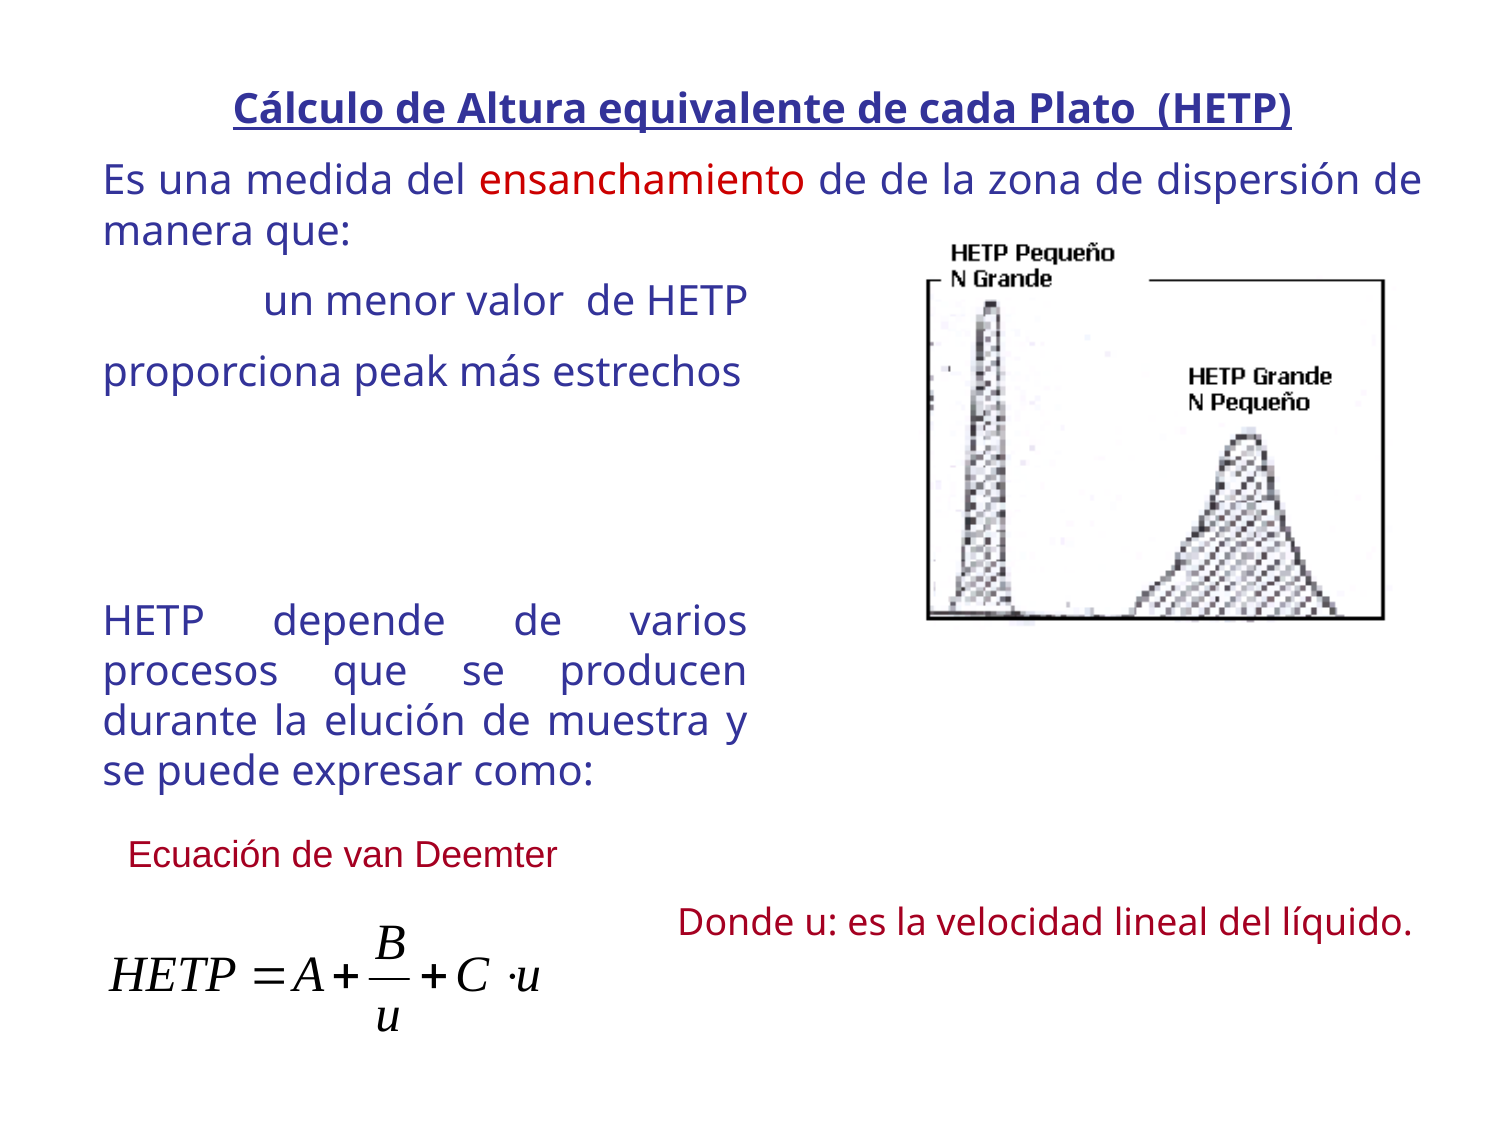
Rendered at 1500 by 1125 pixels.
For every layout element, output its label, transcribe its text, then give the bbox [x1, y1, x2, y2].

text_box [912, 219, 1401, 584]
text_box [87, 585, 1500, 1043]
text_box Cálculo de Altura equivalente de cada Plato (HETP) Es una medida del ensanchamiento de de la zona de dispersión de manera que: un menor valor de HETP proporciona peak más estrechos [87, 74, 1438, 545]
